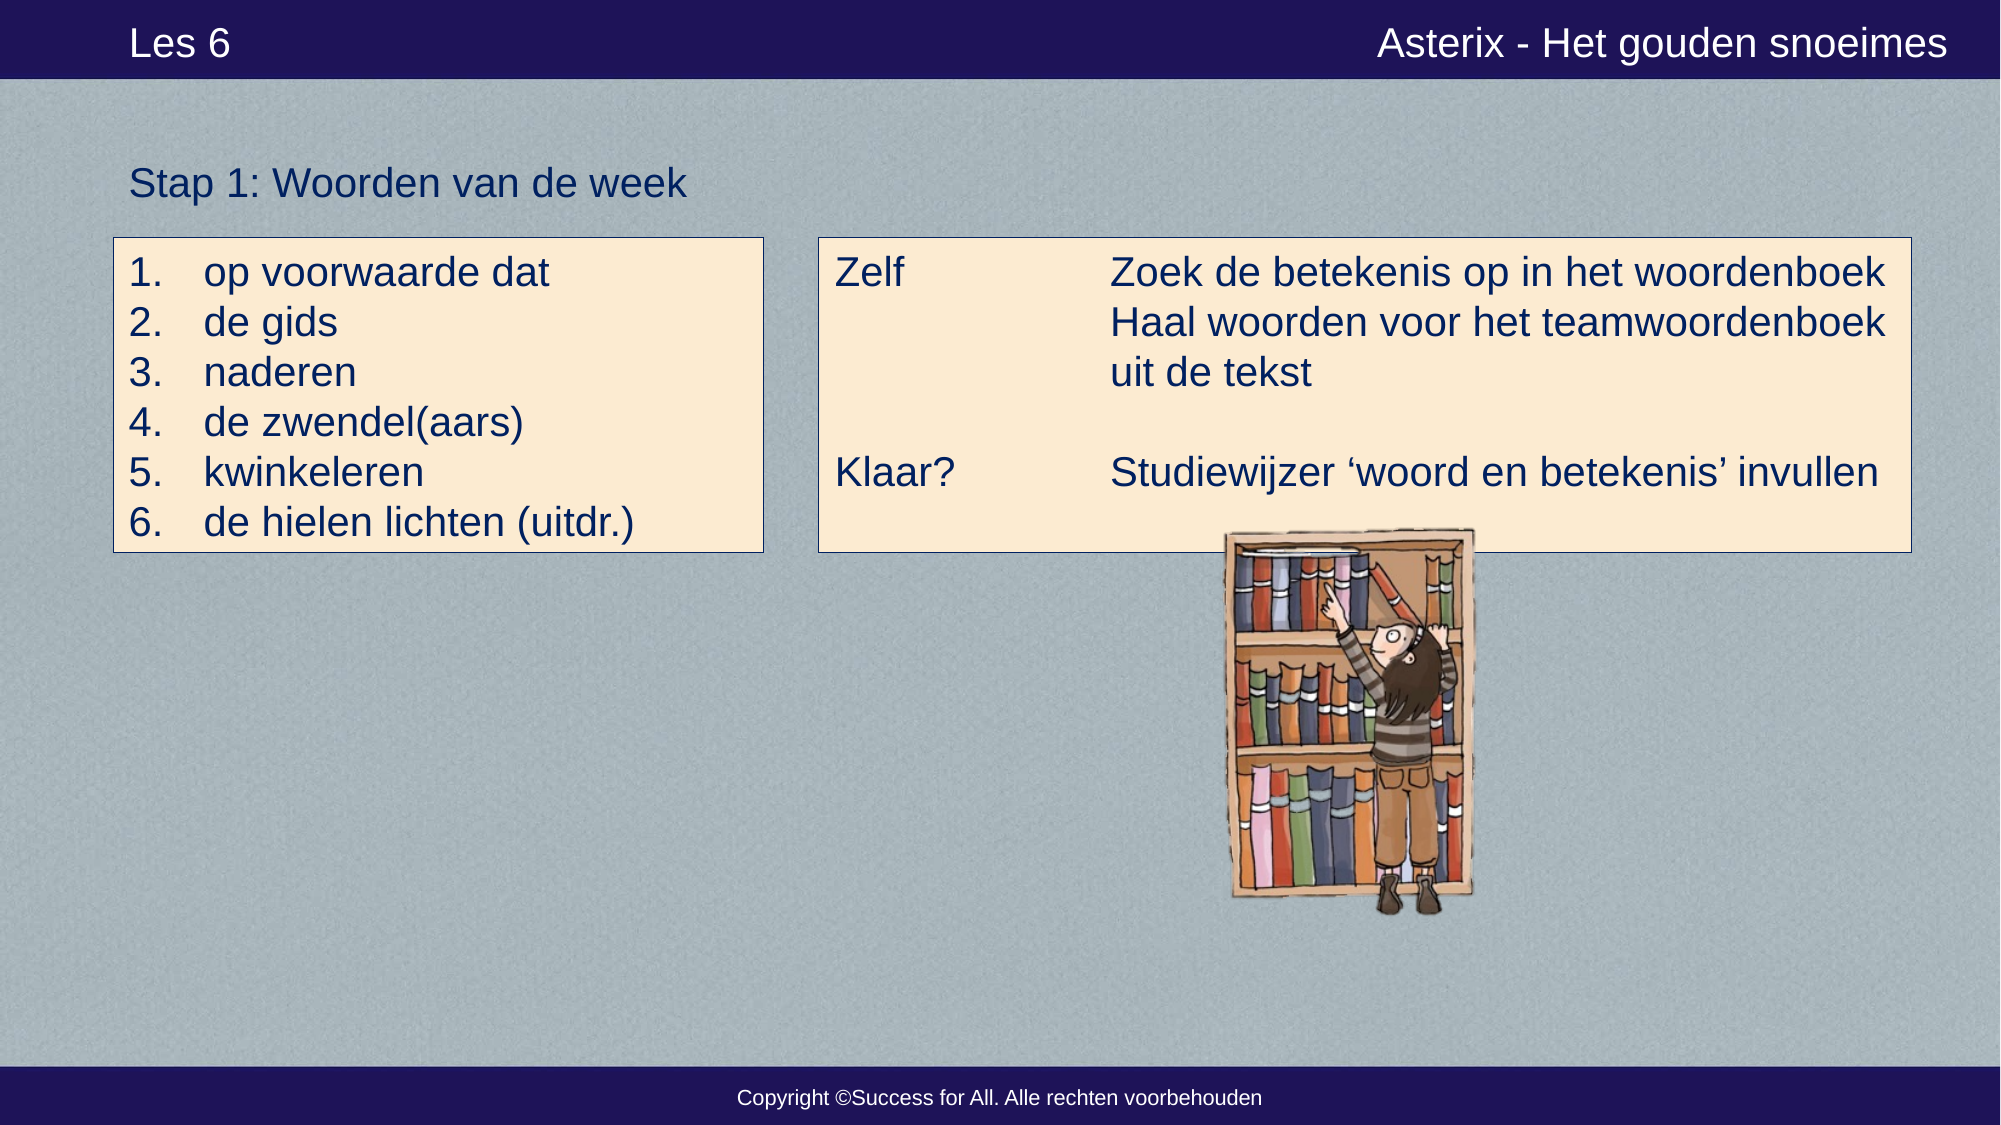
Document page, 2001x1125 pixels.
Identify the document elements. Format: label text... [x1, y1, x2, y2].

text_box Copyright ©Success for All. Alle rechten voorbehouden [0, 1076, 2000, 1125]
text_box Asterix - Het gouden snoeimes [786, 8, 1963, 73]
picture [0, 0, 2001, 1125]
text_box op voorwaarde dat de gids naderen de zwendel(aars) kwinkeleren de hielen lichten (uitdr.) [113, 237, 764, 553]
text_box Stap 1: Woorden van de week [113, 148, 1635, 214]
text_box Les 6 [114, 8, 354, 73]
text_box Zelf Zoek de betekenis op in het woordenboek Haal woorden voor het teamwoordenboek uit de tekst Klaar? Studiewijzer ‘woord en betekenis’ invullen [818, 237, 1912, 553]
